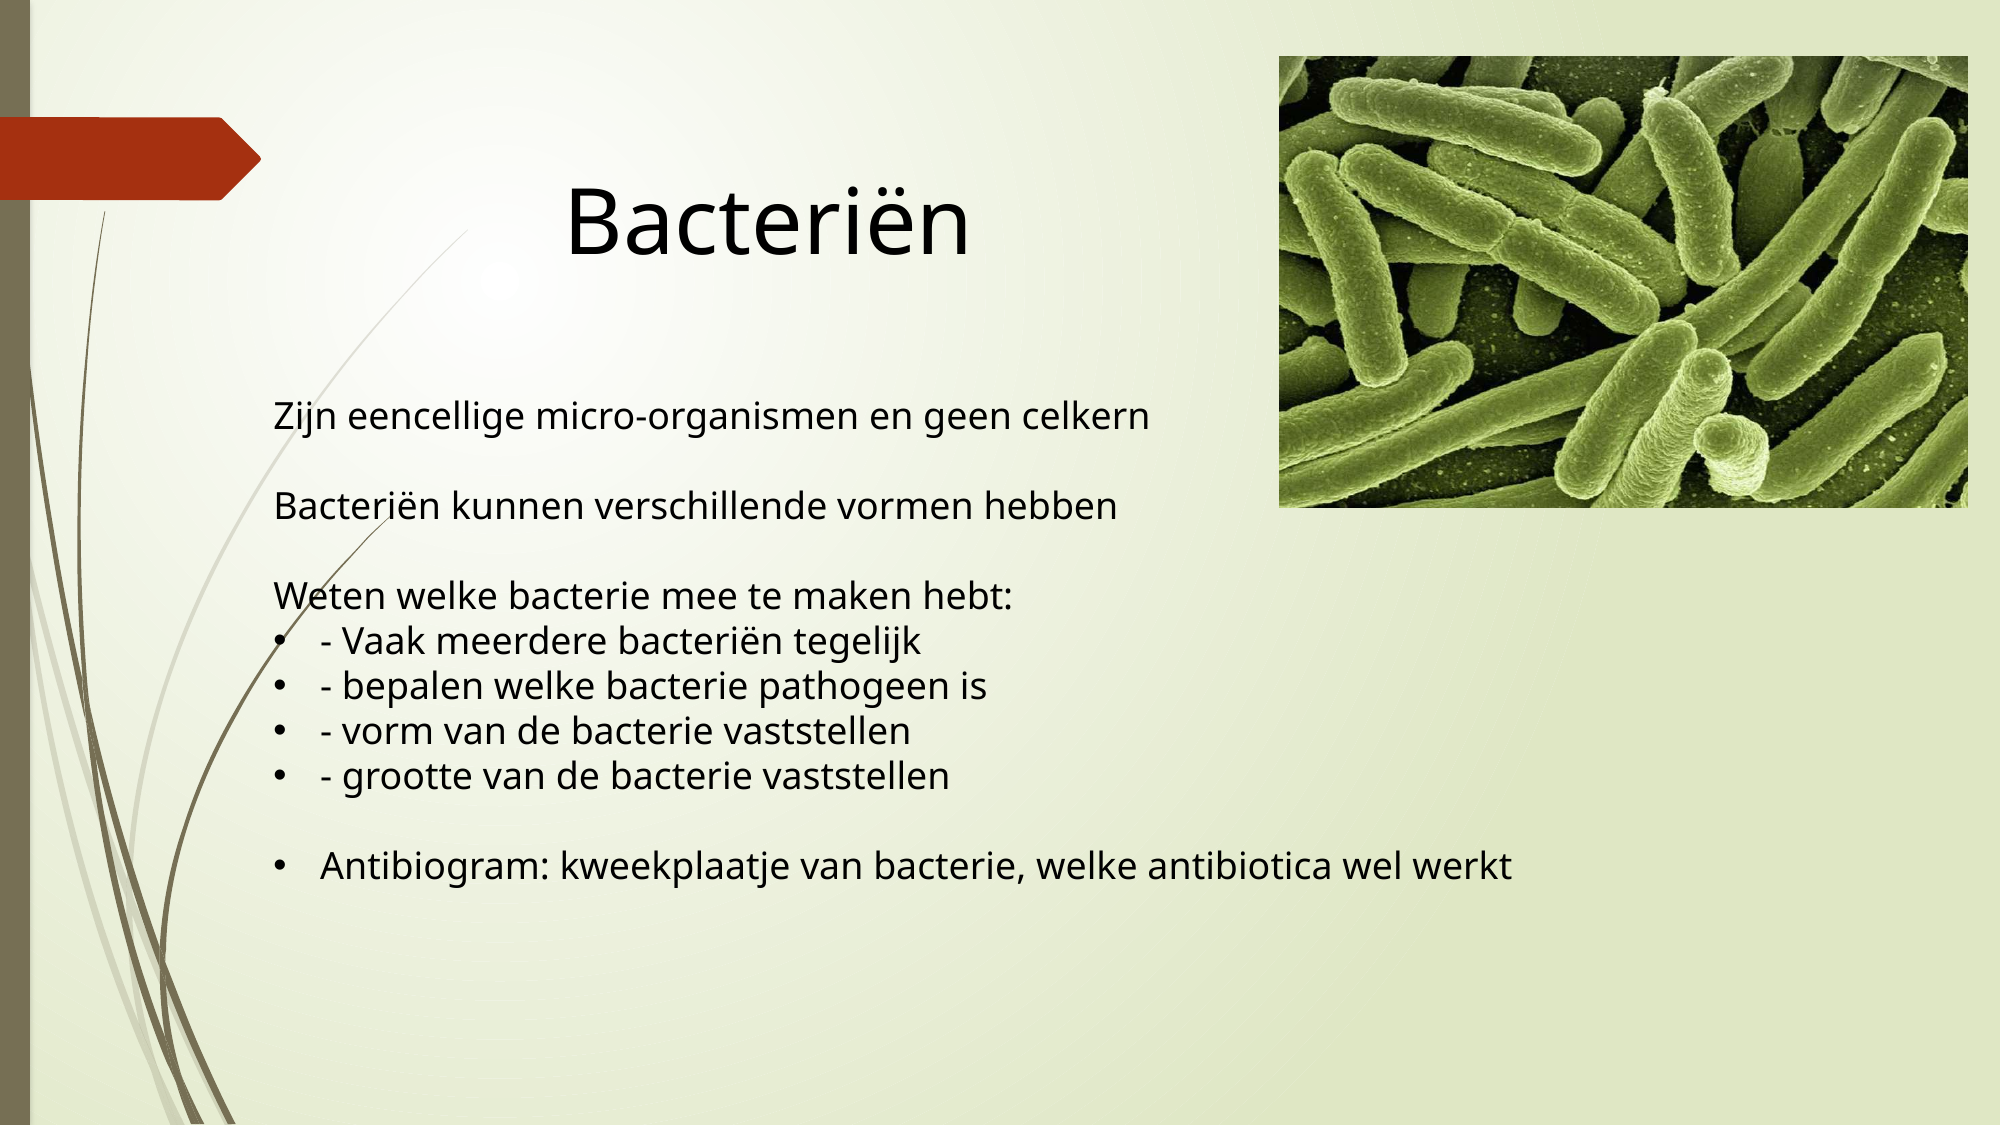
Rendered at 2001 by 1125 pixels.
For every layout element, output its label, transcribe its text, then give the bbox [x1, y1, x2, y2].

picture [1278, 56, 1968, 508]
text_box Zijn eencellige micro-organismen en geen celkern Bacteriën kunnen verschillende vormen hebben Weten welke bacterie mee te maken hebt: - Vaak meerdere bacteriën tegelijk - bepalen welke bacterie pathogeen is - vorm van de bacterie vaststellen - grootte van de bacterie vaststellen Antibiogram: kweekplaatje van bacterie, welke antibiotica wel werkt [258, 384, 1968, 894]
text_box Bacteriën [488, 155, 1050, 281]
